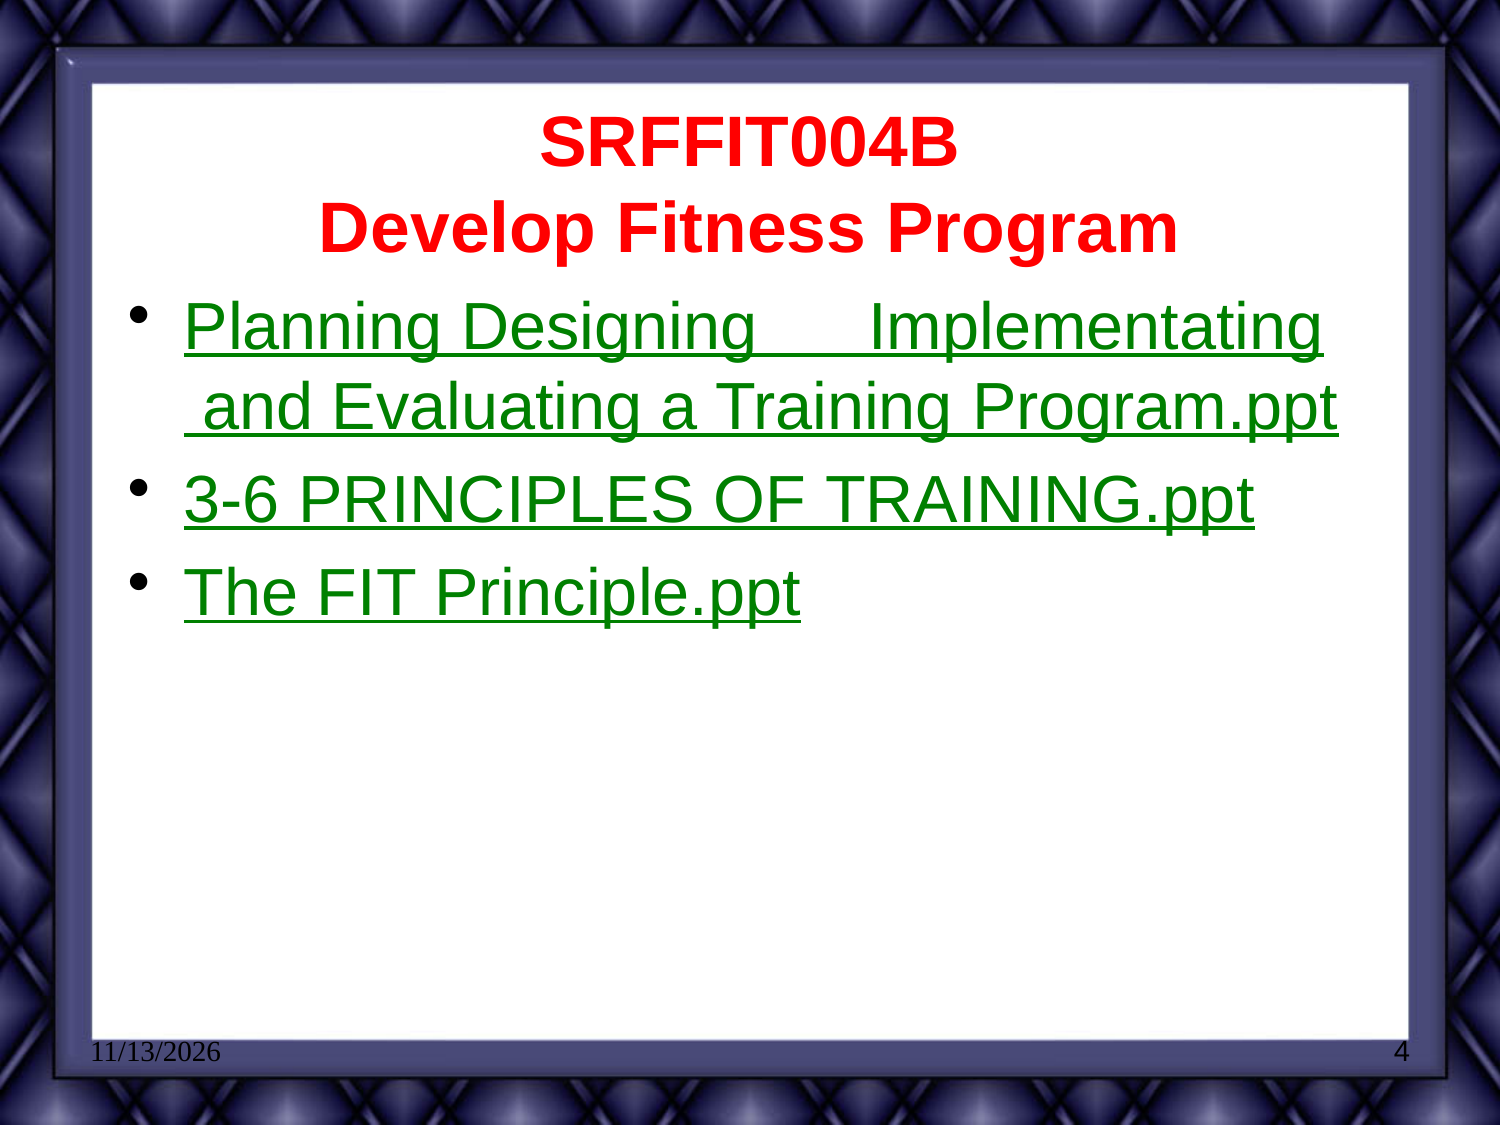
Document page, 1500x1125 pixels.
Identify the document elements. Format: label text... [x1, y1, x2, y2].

list Planning Designing Implementating and Evaluating a Training Program.ppt 3-6 PRINCIPLES OF TRAINING.ppt The FIT Principle.ppt [112, 274, 1388, 1006]
picture [0, 0, 1500, 1125]
title SRFFIT004B Develop Fitness Program [74, 87, 1426, 276]
slide_number 4 [1074, 1024, 1426, 1103]
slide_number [74, 1024, 426, 1103]
